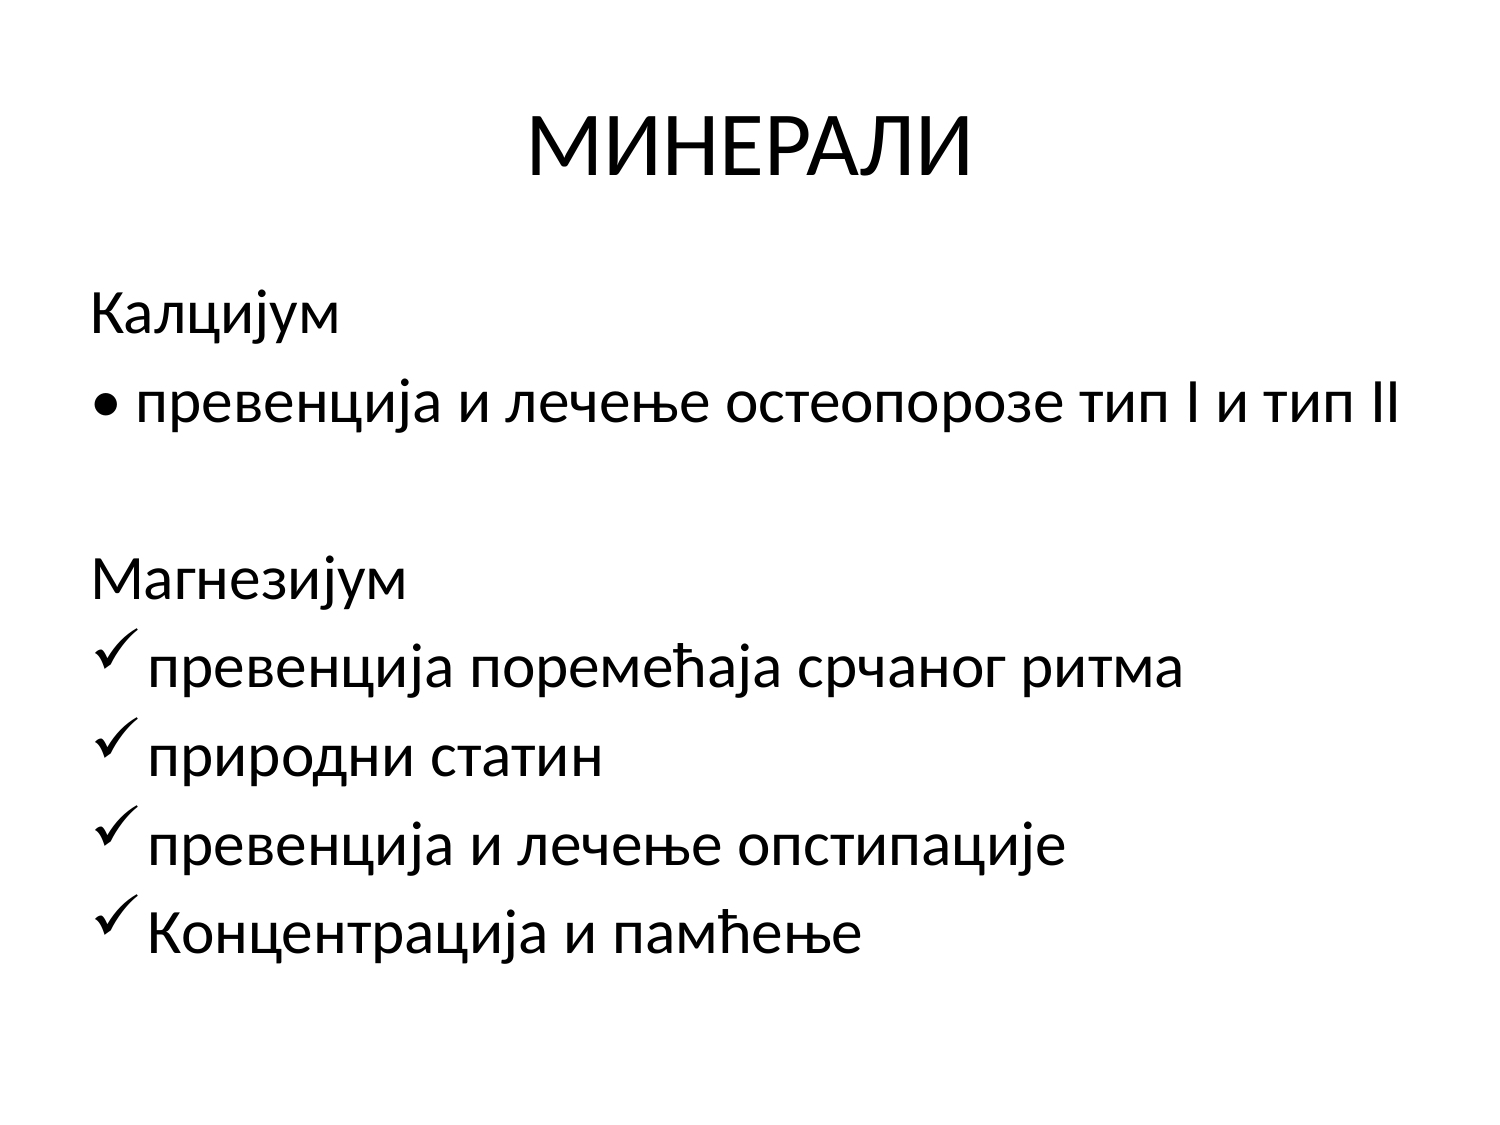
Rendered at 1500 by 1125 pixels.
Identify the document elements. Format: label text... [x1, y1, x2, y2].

list Калцијум • превенција и лечење остеопорозе тип I и тип II Магнезијум превенција поремећаја срчаног ритма природни статин превенција и лечење опстипације Концентрација и памћење [75, 262, 1425, 1005]
title МИНЕРАЛИ [75, 45, 1425, 233]
